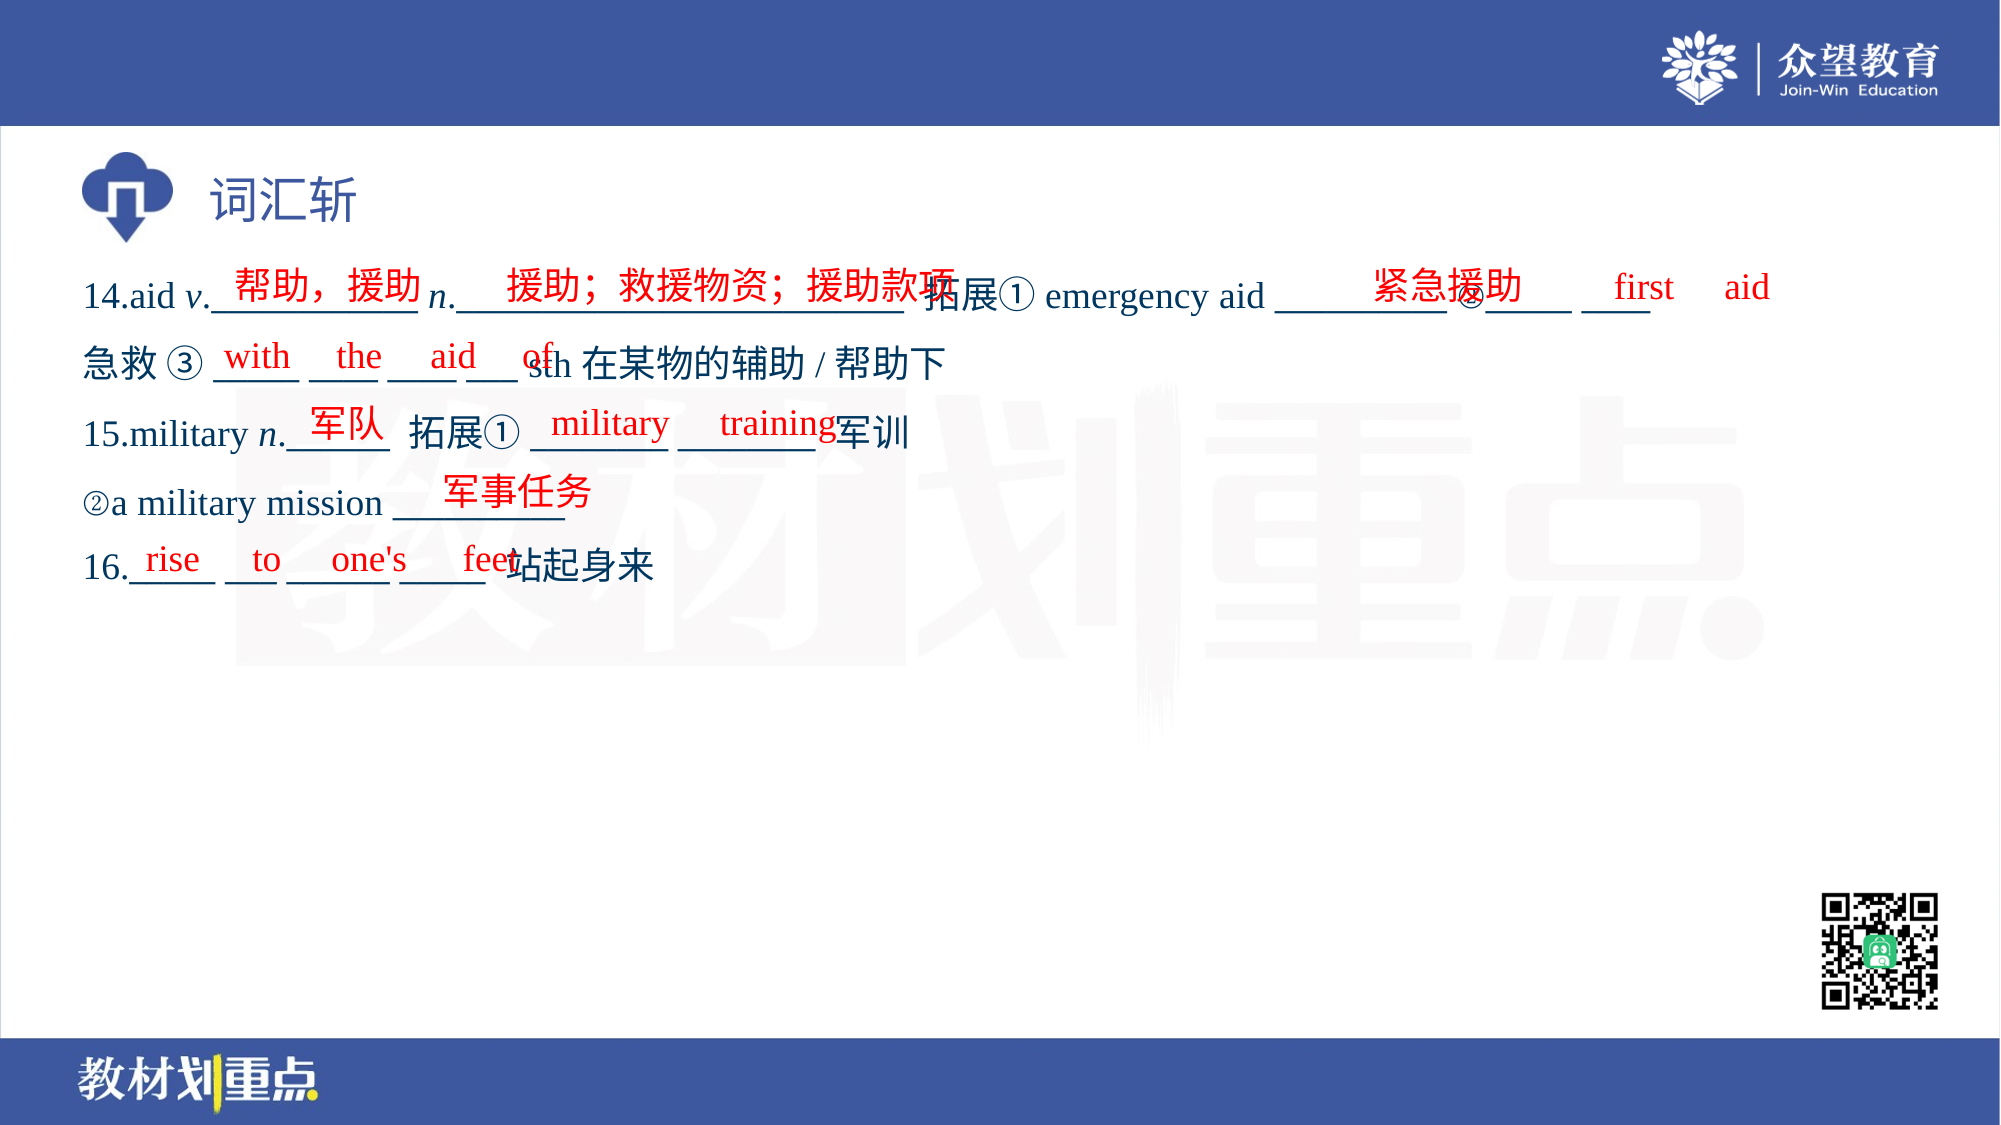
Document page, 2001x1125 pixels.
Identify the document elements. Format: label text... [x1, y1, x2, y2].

text_box the [322, 311, 397, 370]
text_box 援助；救援物资；援助款项 [492, 242, 971, 301]
text_box 军队 [295, 379, 399, 439]
text_box 军事任务 [429, 448, 607, 507]
text_box first [1600, 242, 1689, 301]
text_box aid [1710, 242, 1784, 301]
text_box military [537, 377, 684, 436]
picture [0, 0, 2000, 1125]
text_box feet [448, 514, 533, 573]
text_box one's [317, 514, 421, 573]
text_box rise [132, 514, 214, 573]
text_box 帮助，援助 [220, 242, 436, 301]
text_box training [706, 377, 851, 436]
text_box of [508, 311, 567, 370]
text_box to [238, 514, 296, 573]
text_box with [210, 311, 305, 370]
text_box 14.aid v.____________ n.__________________________ 拓展①emergency aid __________ ②_____ ____ 急救 ③_____ ____ ____ ___ sth在某物的辅助/帮助下 15.military n.______ 拓展①________ ________ 军训 ②a military mission __________ 16._____ ___ ______ _____ 站起身来 [82, 247, 1817, 580]
text_box 紧急援助 [1358, 242, 1537, 301]
text_box aid [416, 311, 490, 370]
